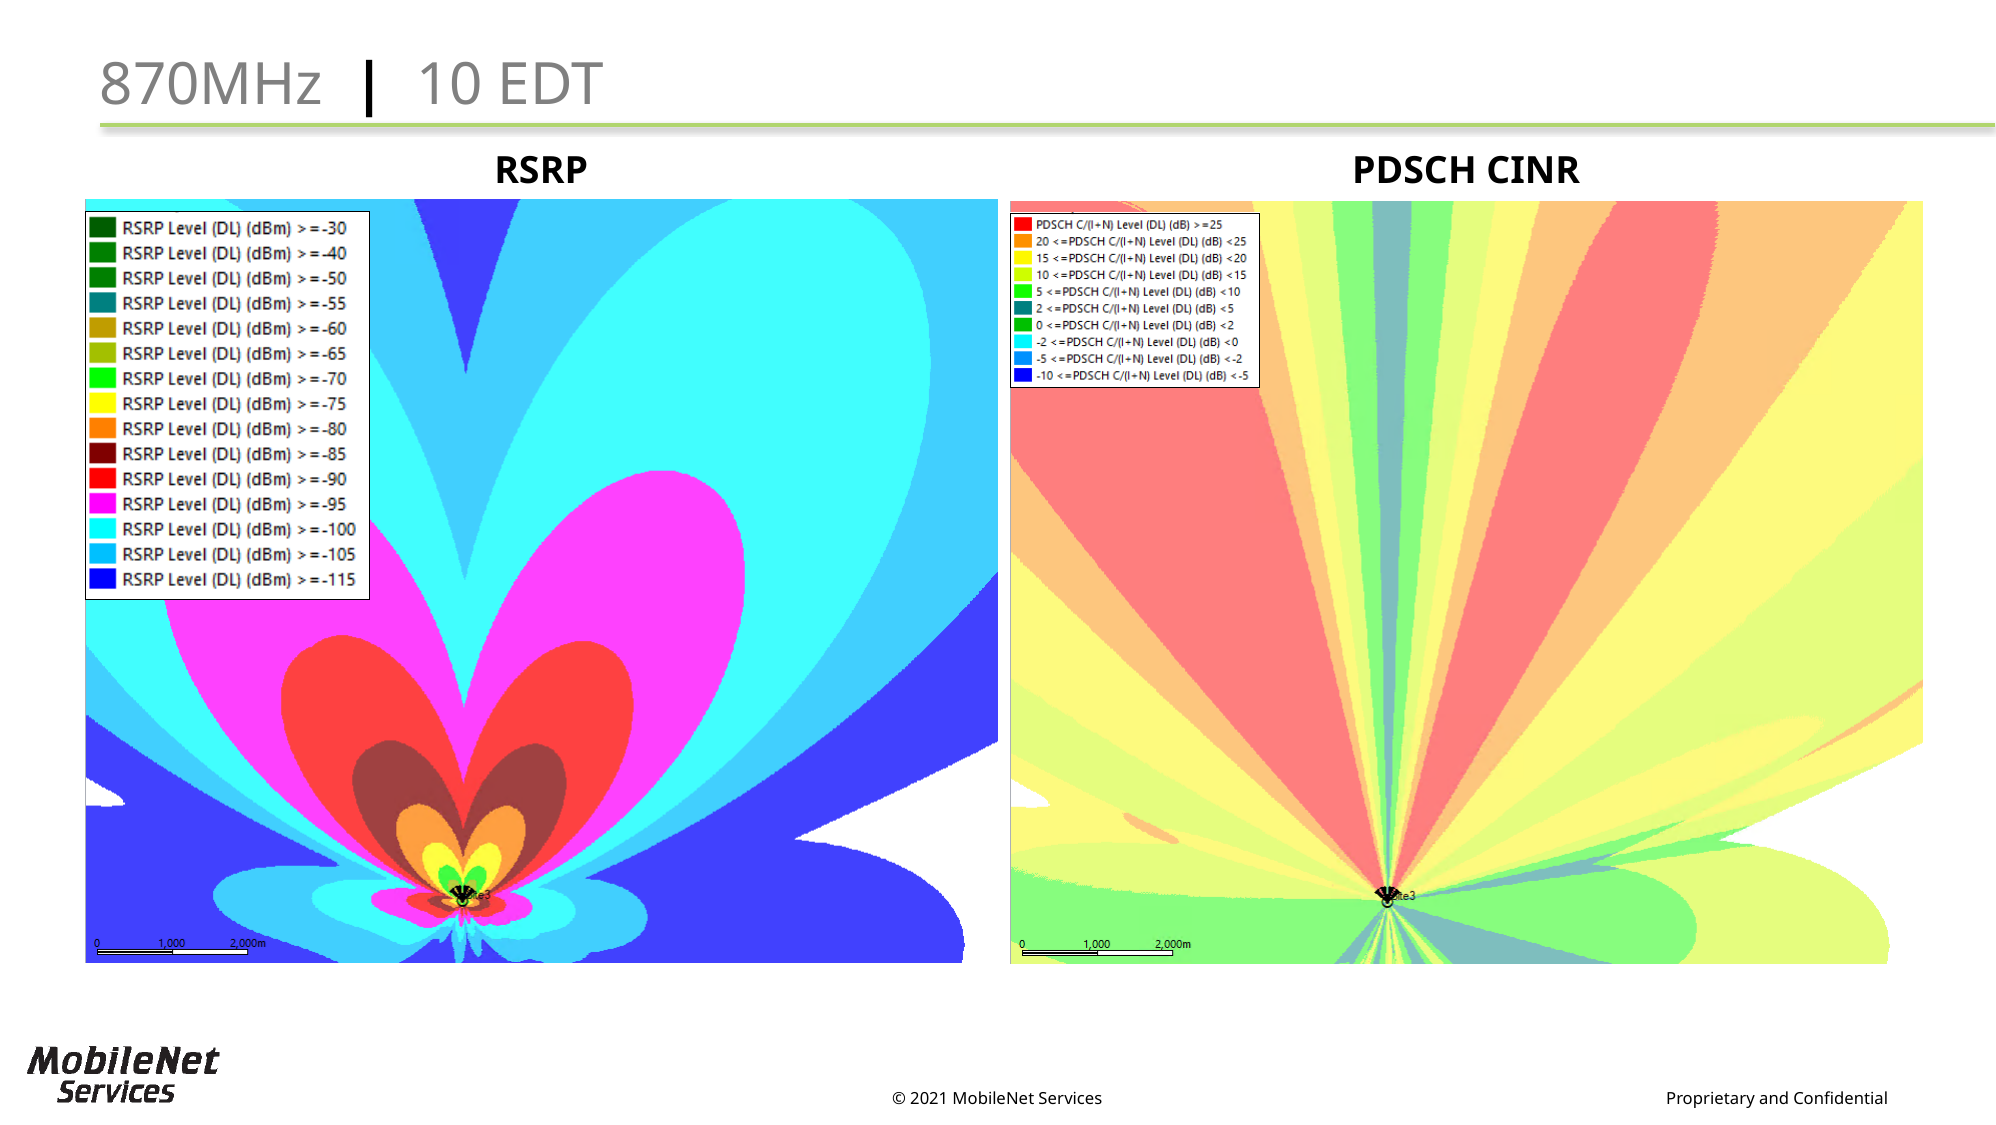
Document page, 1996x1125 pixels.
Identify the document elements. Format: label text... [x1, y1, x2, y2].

text_box PDSCH CINR [1337, 138, 1596, 199]
picture [19, 1037, 226, 1113]
picture [84, 211, 370, 600]
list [84, 199, 998, 963]
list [1009, 200, 1923, 964]
picture [1009, 212, 1260, 389]
title 870MHz | 10 EDT [85, 0, 1881, 175]
text_box RSRP [479, 138, 603, 198]
